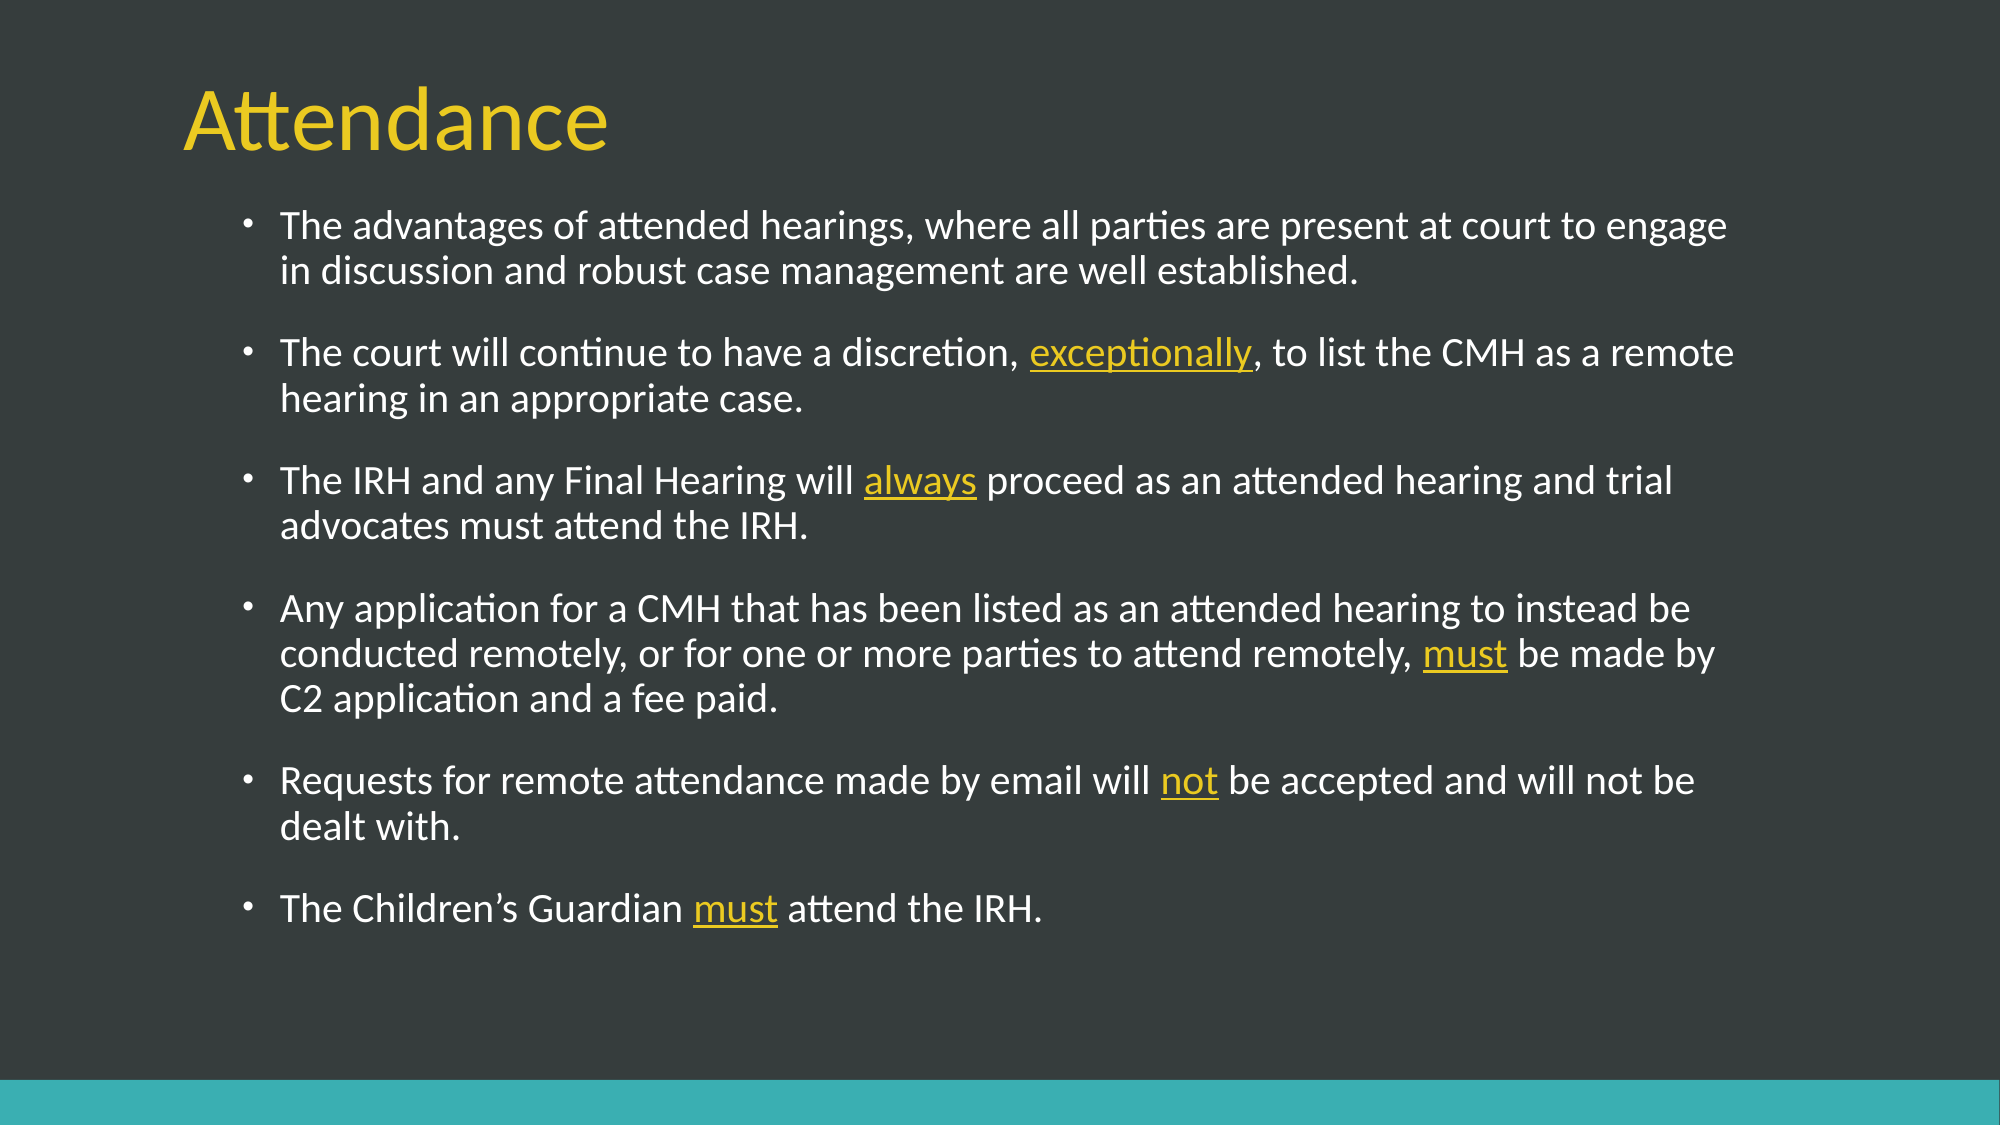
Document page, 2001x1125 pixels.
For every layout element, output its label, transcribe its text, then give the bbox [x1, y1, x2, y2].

title Attendance [168, 0, 1729, 178]
list The advantages of attended hearings, where all parties are present at court to engage in discussion and robust case management are well established. The court will continue to have a discretion, exceptionally, to list the CMH as a remote hearing in an appropriate case. The IRH and any Final Hearing will always proceed as an attended hearing and trial advocates must attend the IRH. Any application for a CMH that has been listed as an attended hearing to instead be conducted remotely, or for one or more parties to attend remotely, must be made by C2 application and a fee paid. Requests for remote attendance made by email will not be accepted and will not be dealt with. The Children’s Guardian must attend the IRH. [219, 195, 1780, 1060]
